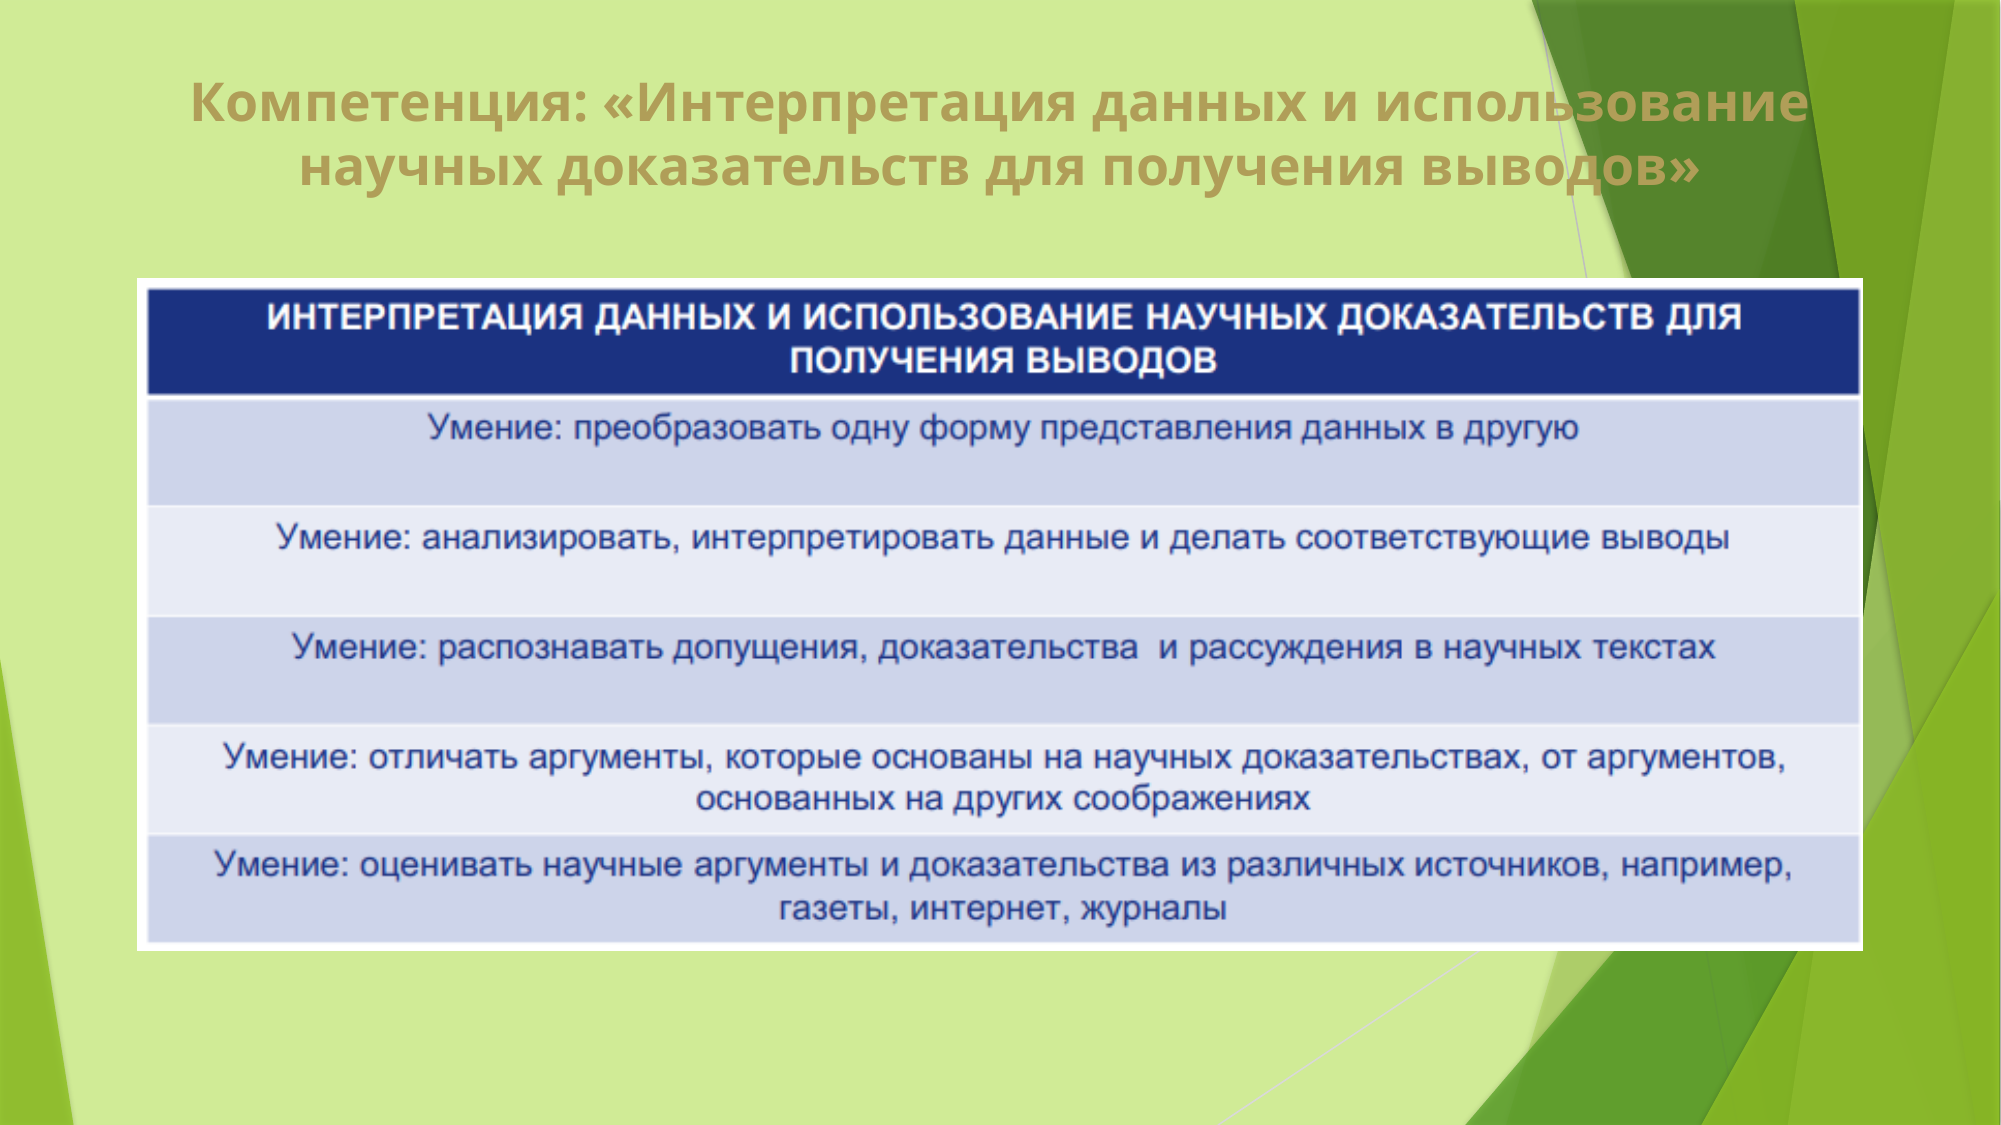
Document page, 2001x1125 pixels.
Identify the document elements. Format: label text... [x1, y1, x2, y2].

title Компетенция: «Интерпретация данных и использование научных доказательств для получения выводов» [137, 59, 1863, 220]
picture [136, 278, 1863, 951]
